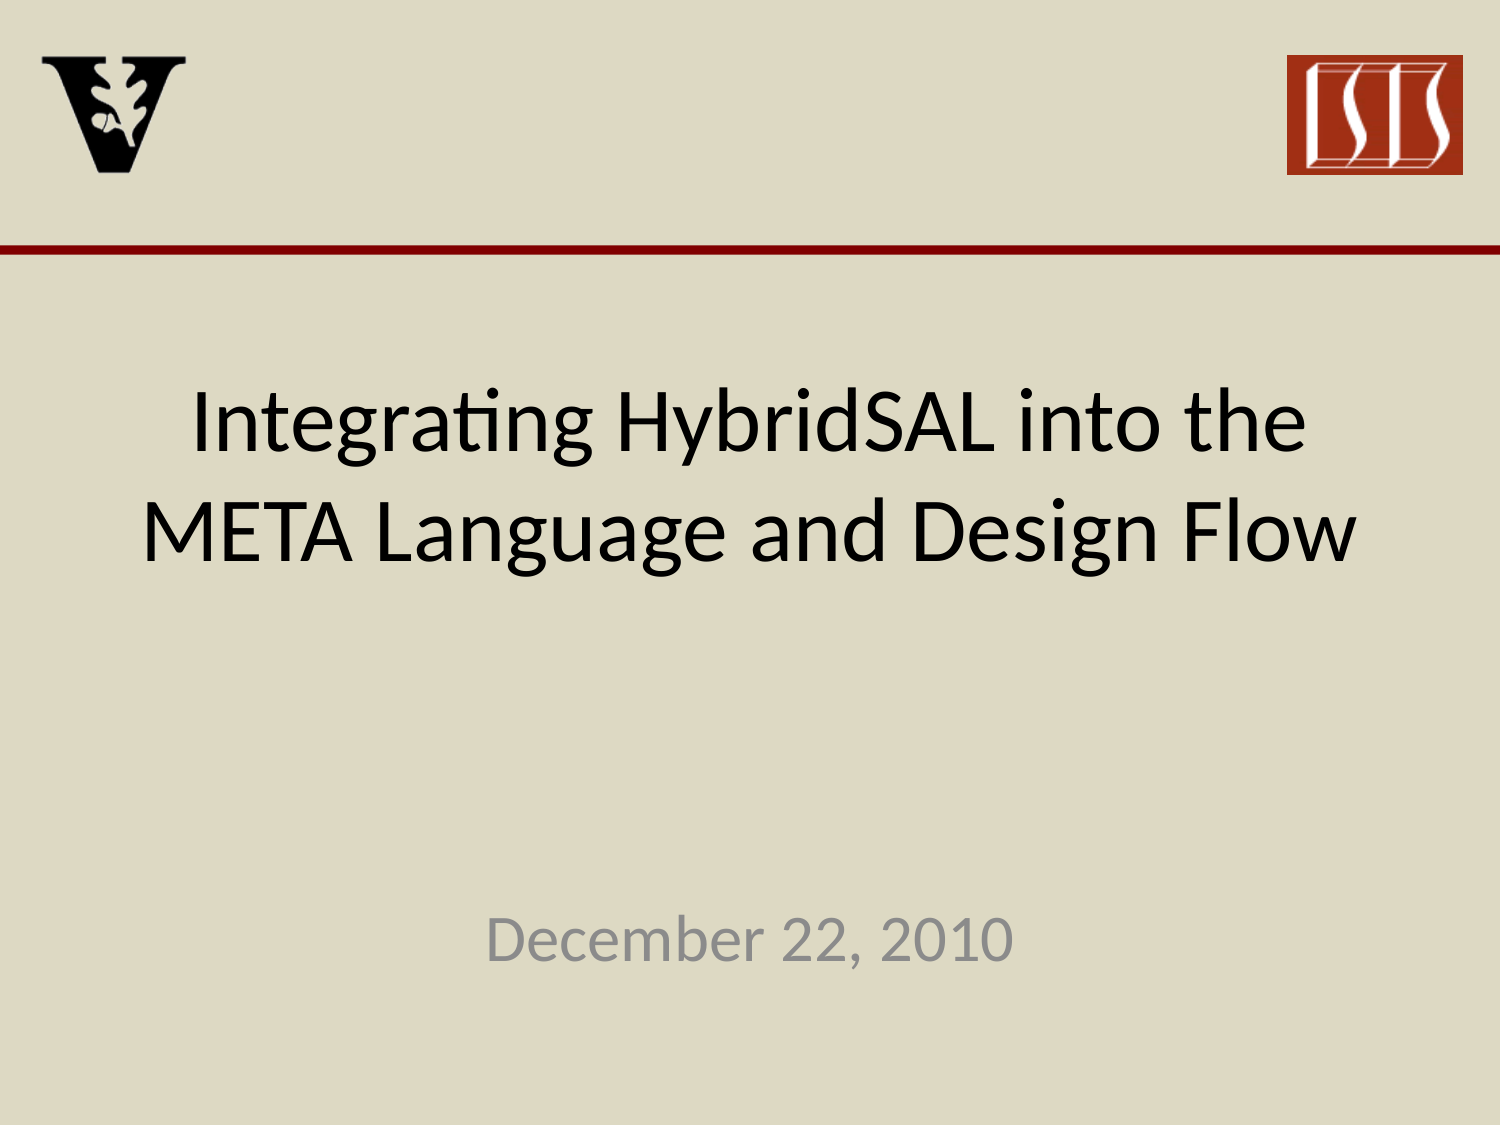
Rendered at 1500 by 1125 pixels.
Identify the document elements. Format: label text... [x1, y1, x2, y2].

picture [1287, 55, 1463, 175]
title Integrating HybridSAL into the META Language and Design Flow [112, 349, 1388, 591]
picture [40, 55, 188, 175]
subtitle December 22, 2010 [225, 699, 1275, 988]
